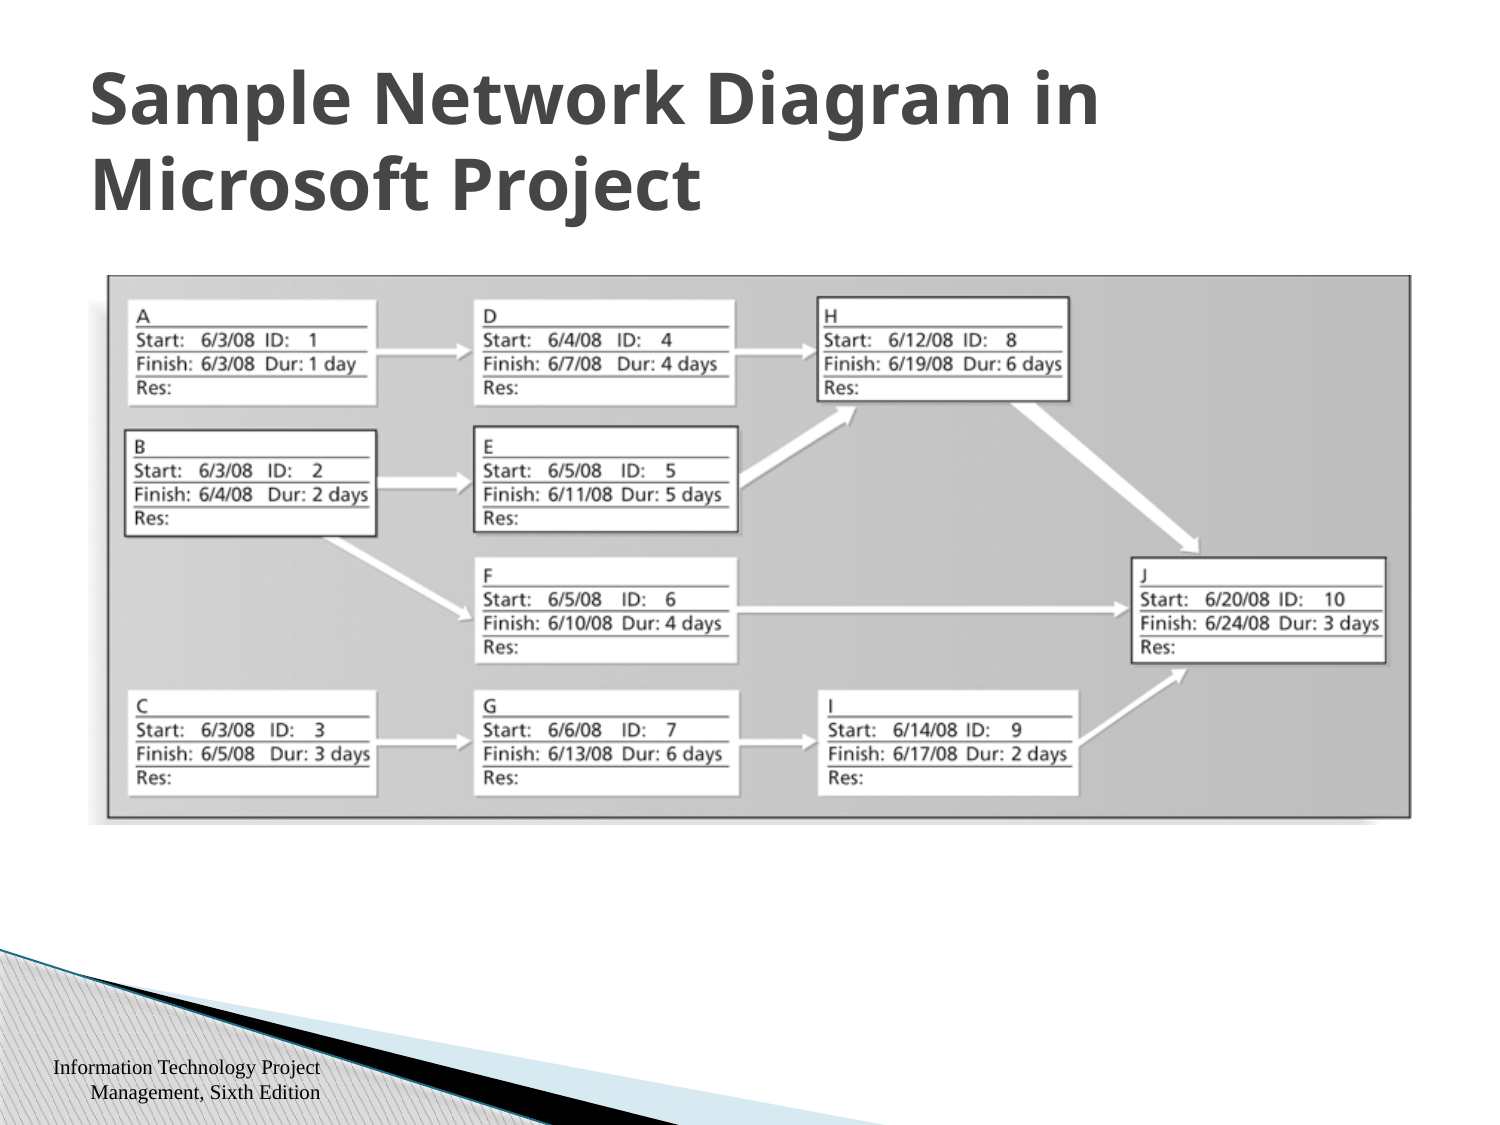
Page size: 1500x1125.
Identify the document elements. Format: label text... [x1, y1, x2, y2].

footer Information Technology Project Management, Sixth Edition [0, 1051, 336, 1112]
title Sample Network Diagram in Microsoft Project [75, 45, 1425, 233]
picture [87, 274, 1412, 826]
